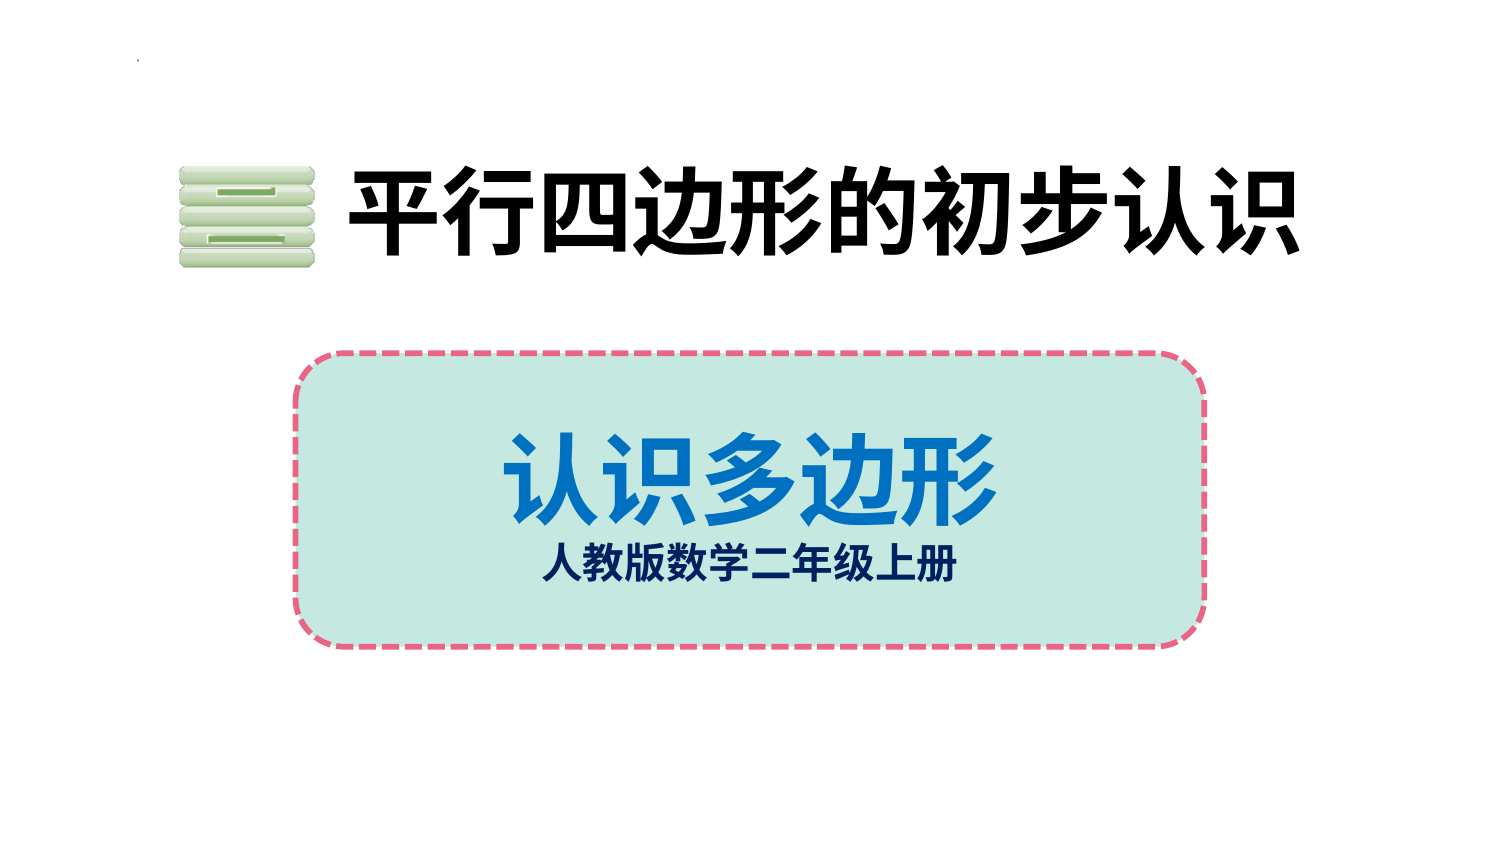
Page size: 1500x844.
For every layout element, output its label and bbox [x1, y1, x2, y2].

text_box [120, 132, 1380, 647]
